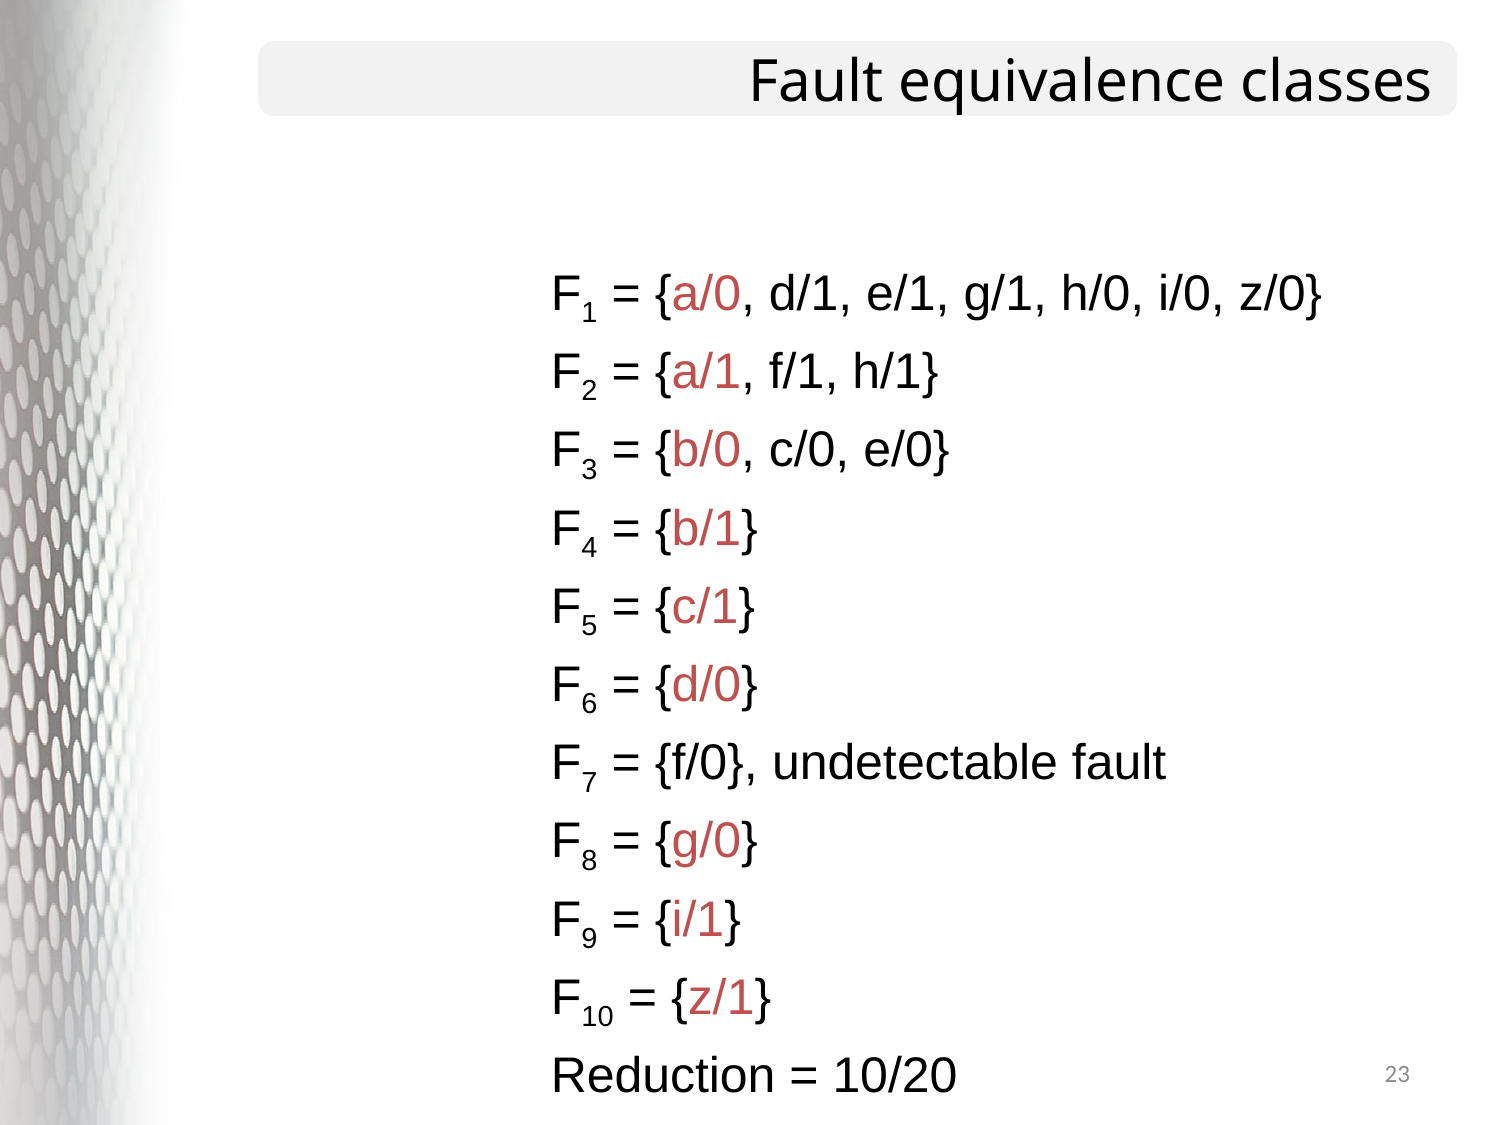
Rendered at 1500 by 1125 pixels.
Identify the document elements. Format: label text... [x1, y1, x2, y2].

title Fault equivalence classes [258, 40, 1449, 117]
list F1 = {a/0, d/1, e/1, g/1, h/0, i/0, z/0} F2 = {a/1, f/1, h/1} F3 = {b/0, c/0, e/0} F4 = {b/1} F5 = {c/1} F6 = {d/0} F7 = {f/0}, undetectable fault F8 = {g/0} F9 = {i/1} F10 = {z/1} Reduction = 10/20 [535, 252, 1449, 1043]
picture [0, 0, 200, 1125]
slide_number 23 [1074, 1042, 1425, 1103]
